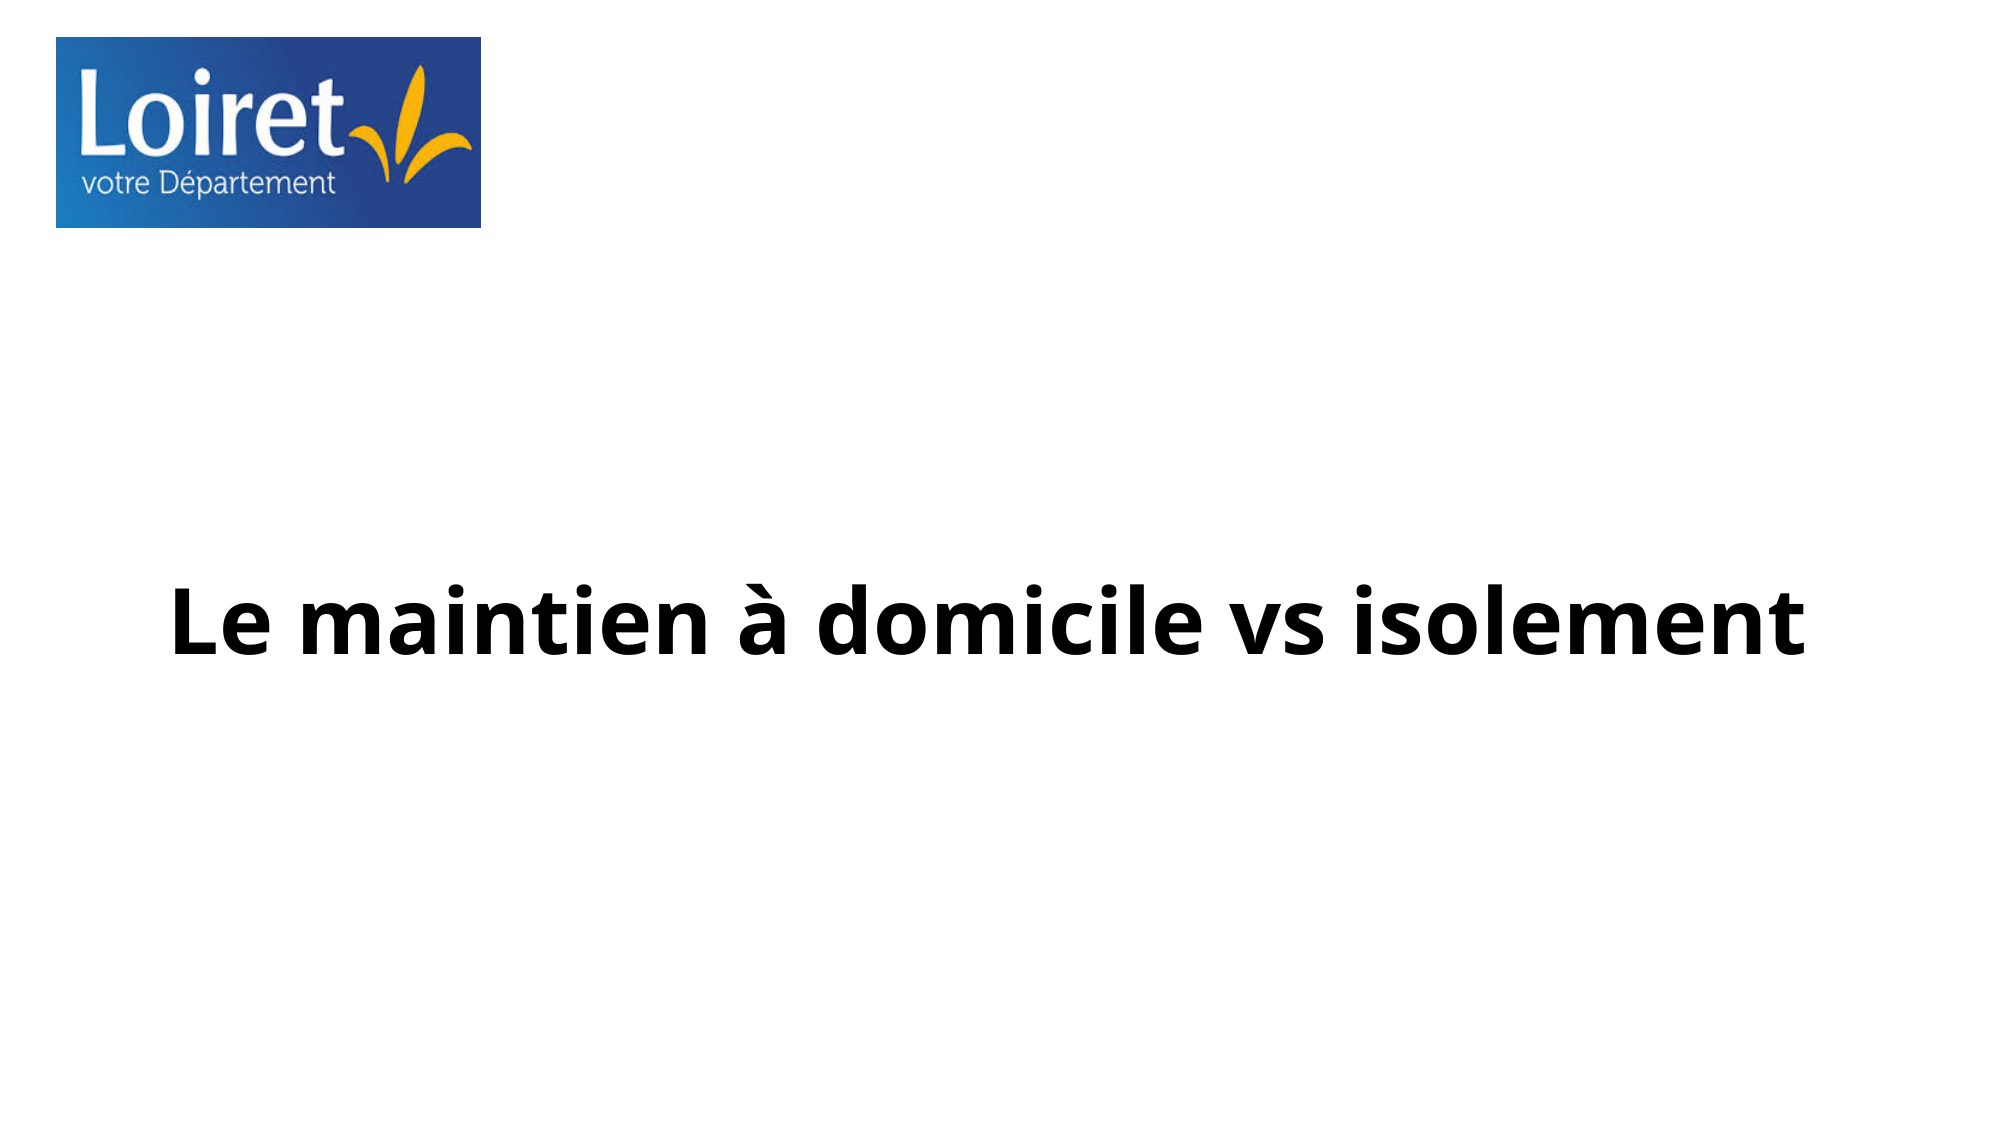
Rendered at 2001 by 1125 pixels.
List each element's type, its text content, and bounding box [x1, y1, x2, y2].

picture [56, 37, 481, 228]
title Le maintien à domicile vs isolement [137, 533, 1863, 717]
